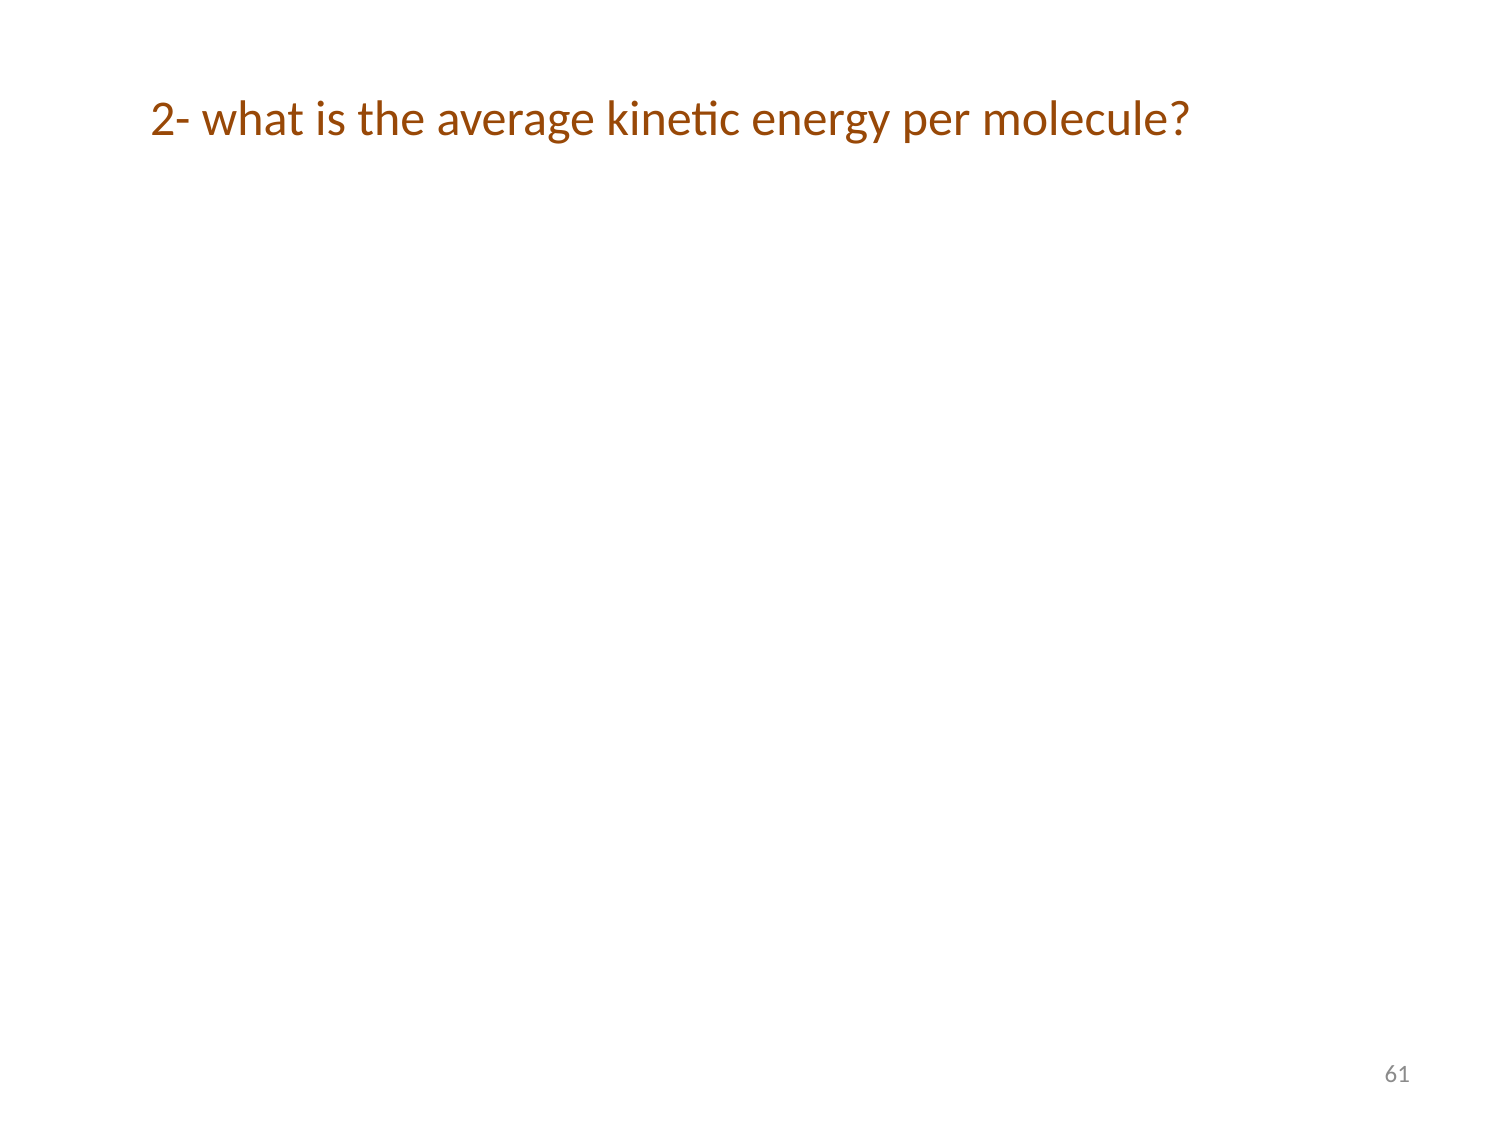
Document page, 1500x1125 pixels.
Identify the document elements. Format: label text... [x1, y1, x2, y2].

slide_number 61 [1074, 1042, 1425, 1103]
